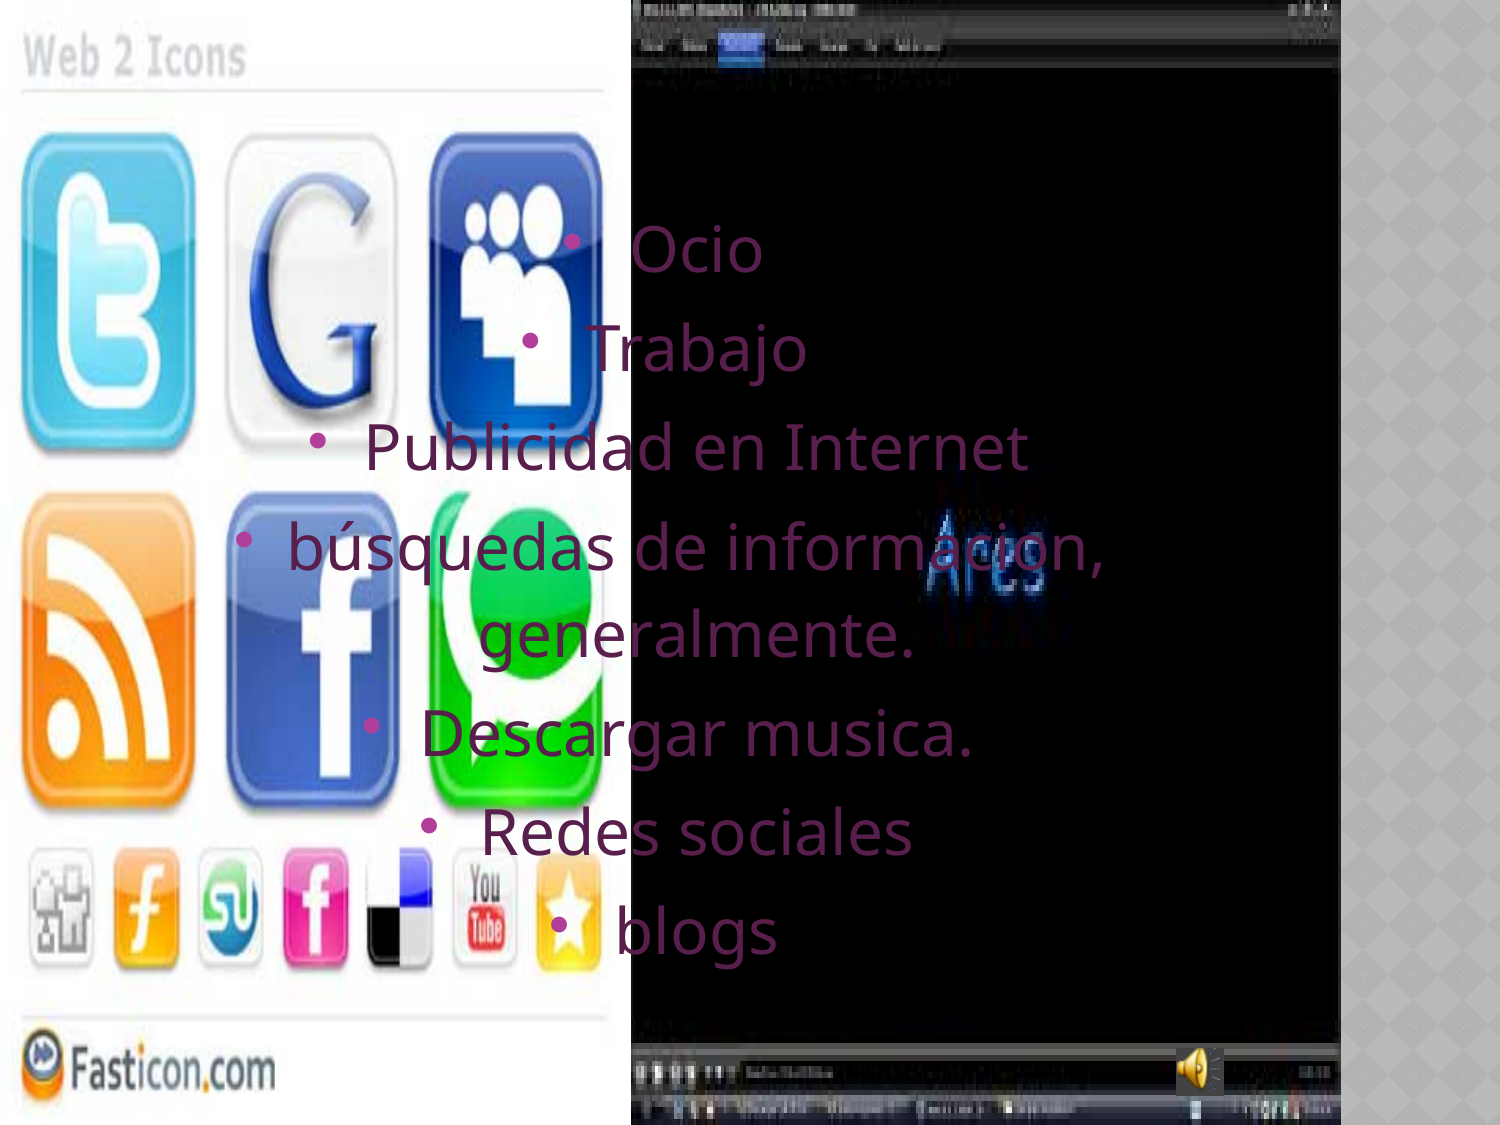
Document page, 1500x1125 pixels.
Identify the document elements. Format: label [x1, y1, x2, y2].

picture [0, 0, 626, 1125]
picture [631, 0, 1341, 1125]
